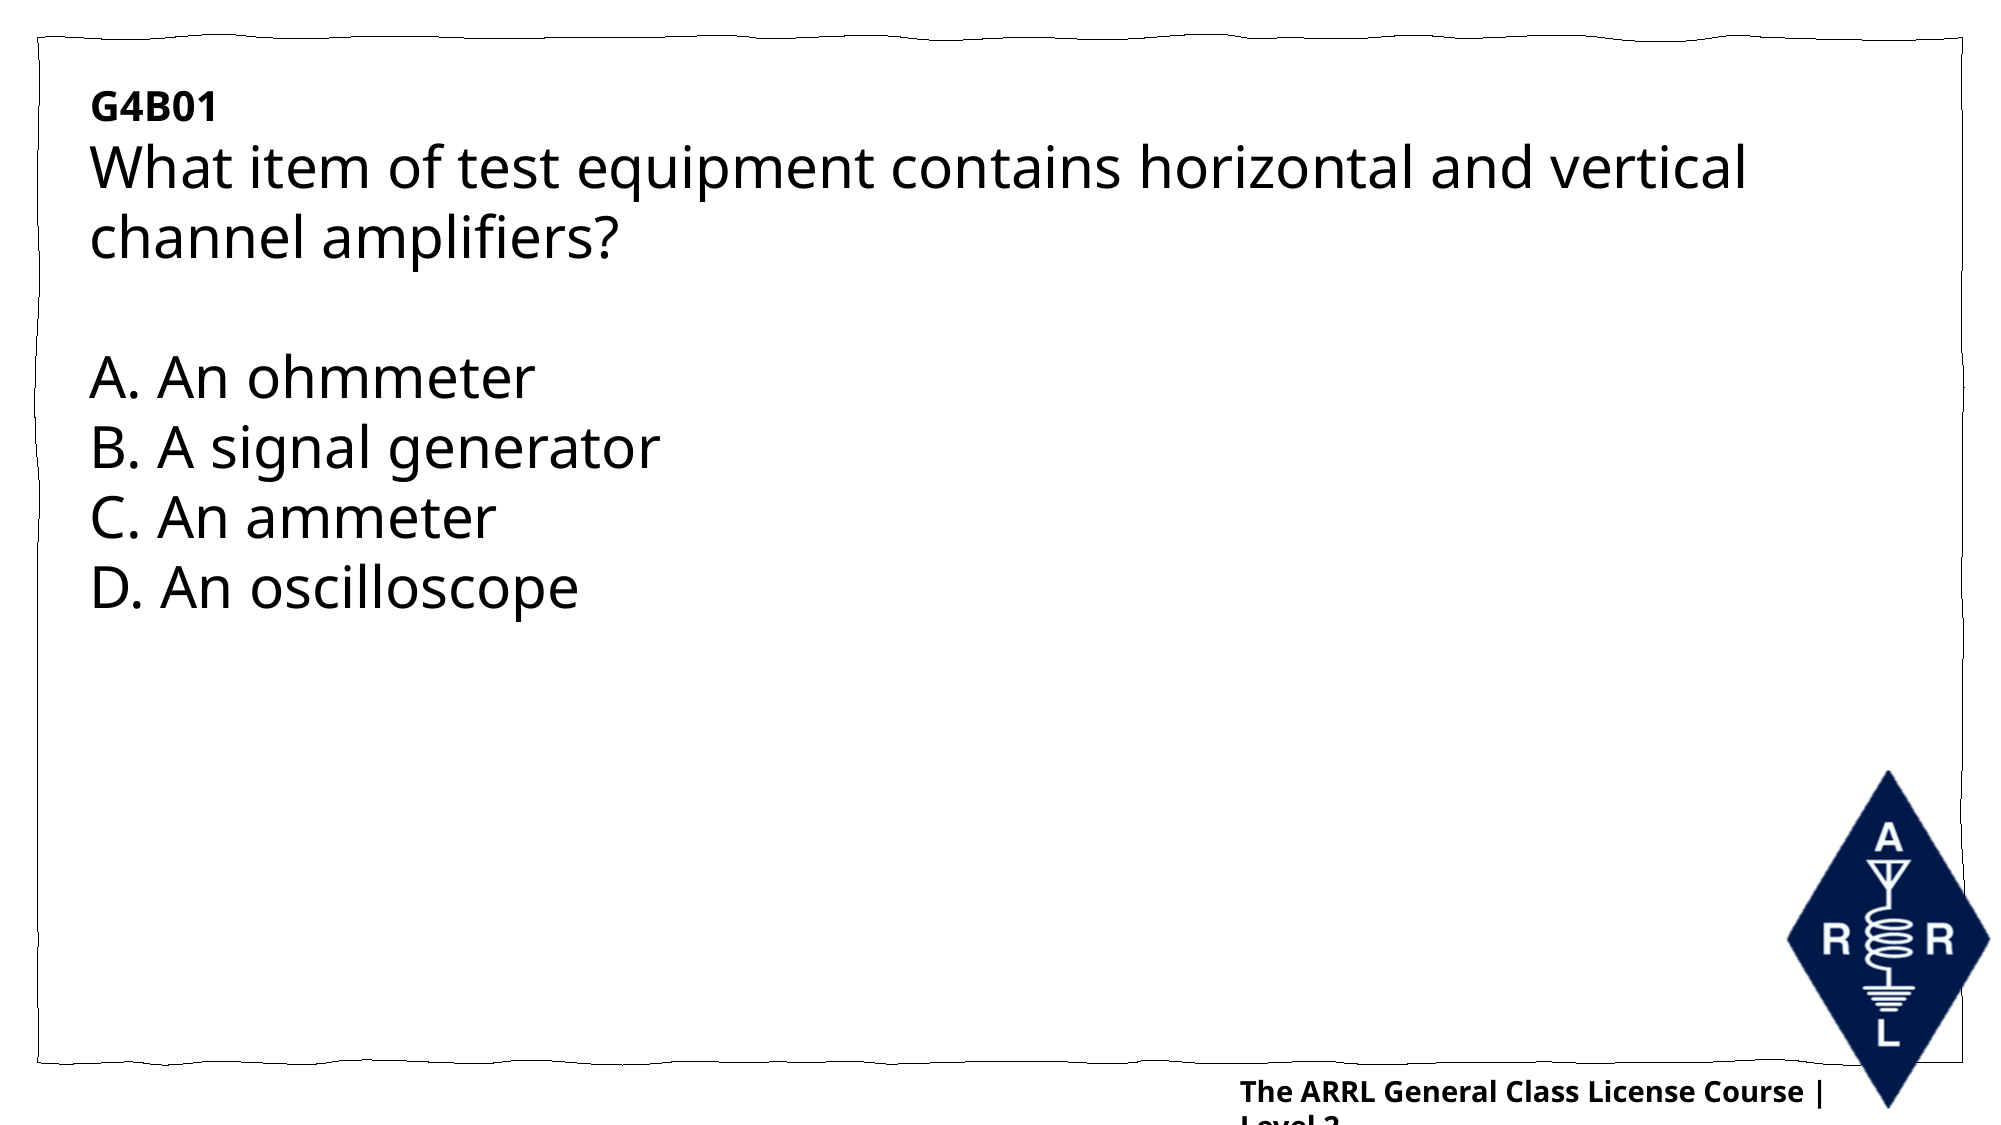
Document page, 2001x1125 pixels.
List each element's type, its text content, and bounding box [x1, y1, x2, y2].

picture [1773, 752, 1999, 1125]
text_box G4B01 What item of test equipment contains horizontal and vertical channel amplifiers? A. An ohmmeter B. A signal generator C. An ammeter D. An oscilloscope [75, 72, 1850, 628]
